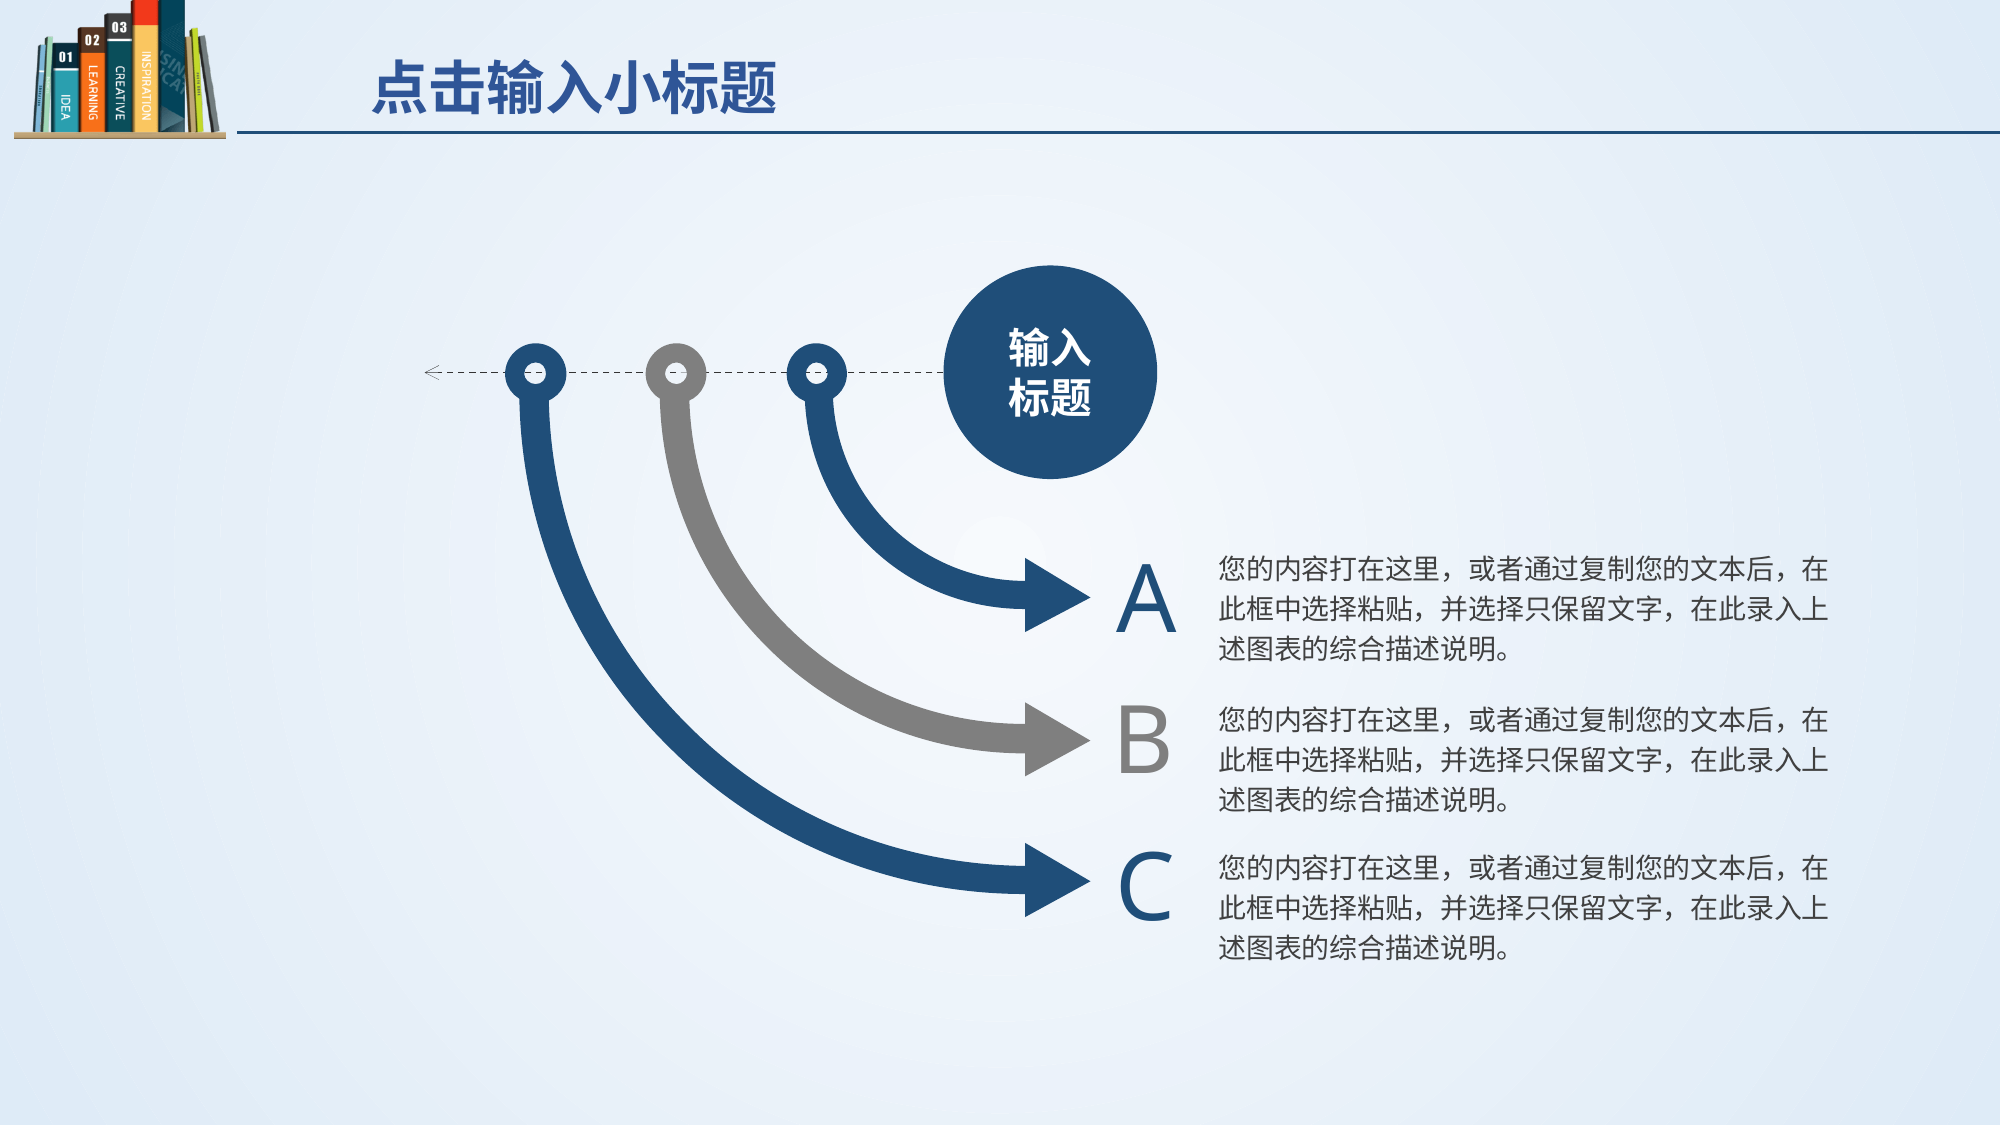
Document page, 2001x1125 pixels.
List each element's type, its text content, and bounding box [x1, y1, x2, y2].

text_box B [1099, 673, 1187, 799]
picture [169, 59, 175, 67]
text_box [645, 343, 707, 401]
text_box A [1103, 531, 1190, 658]
text_box 您的内容打在这里，或者通过复制您的文本后，在此框中选择粘贴，并选择只保留文字，在此录入上述图表的综合描述说明。 [1206, 539, 1843, 672]
picture [14, 0, 226, 139]
text_box [505, 343, 567, 401]
text_box [804, 389, 1091, 633]
text_box C [1102, 819, 1188, 945]
text_box 您的内容打在这里，或者通过复制您的文本后，在此框中选择粘贴，并选择只保留文字，在此录入上述图表的综合描述说明。 [1206, 837, 1843, 970]
text_box [519, 389, 1091, 918]
text_box 输入 标题 [943, 265, 1158, 480]
text_box 点击输入小标题 [355, 43, 812, 129]
text_box [424, 365, 443, 380]
text_box 您的内容打在这里，或者通过复制您的文本后，在此框中选择粘贴，并选择只保留文字，在此录入上述图表的综合描述说明。 [1206, 689, 1843, 823]
text_box [659, 389, 1091, 777]
text_box [786, 343, 847, 401]
